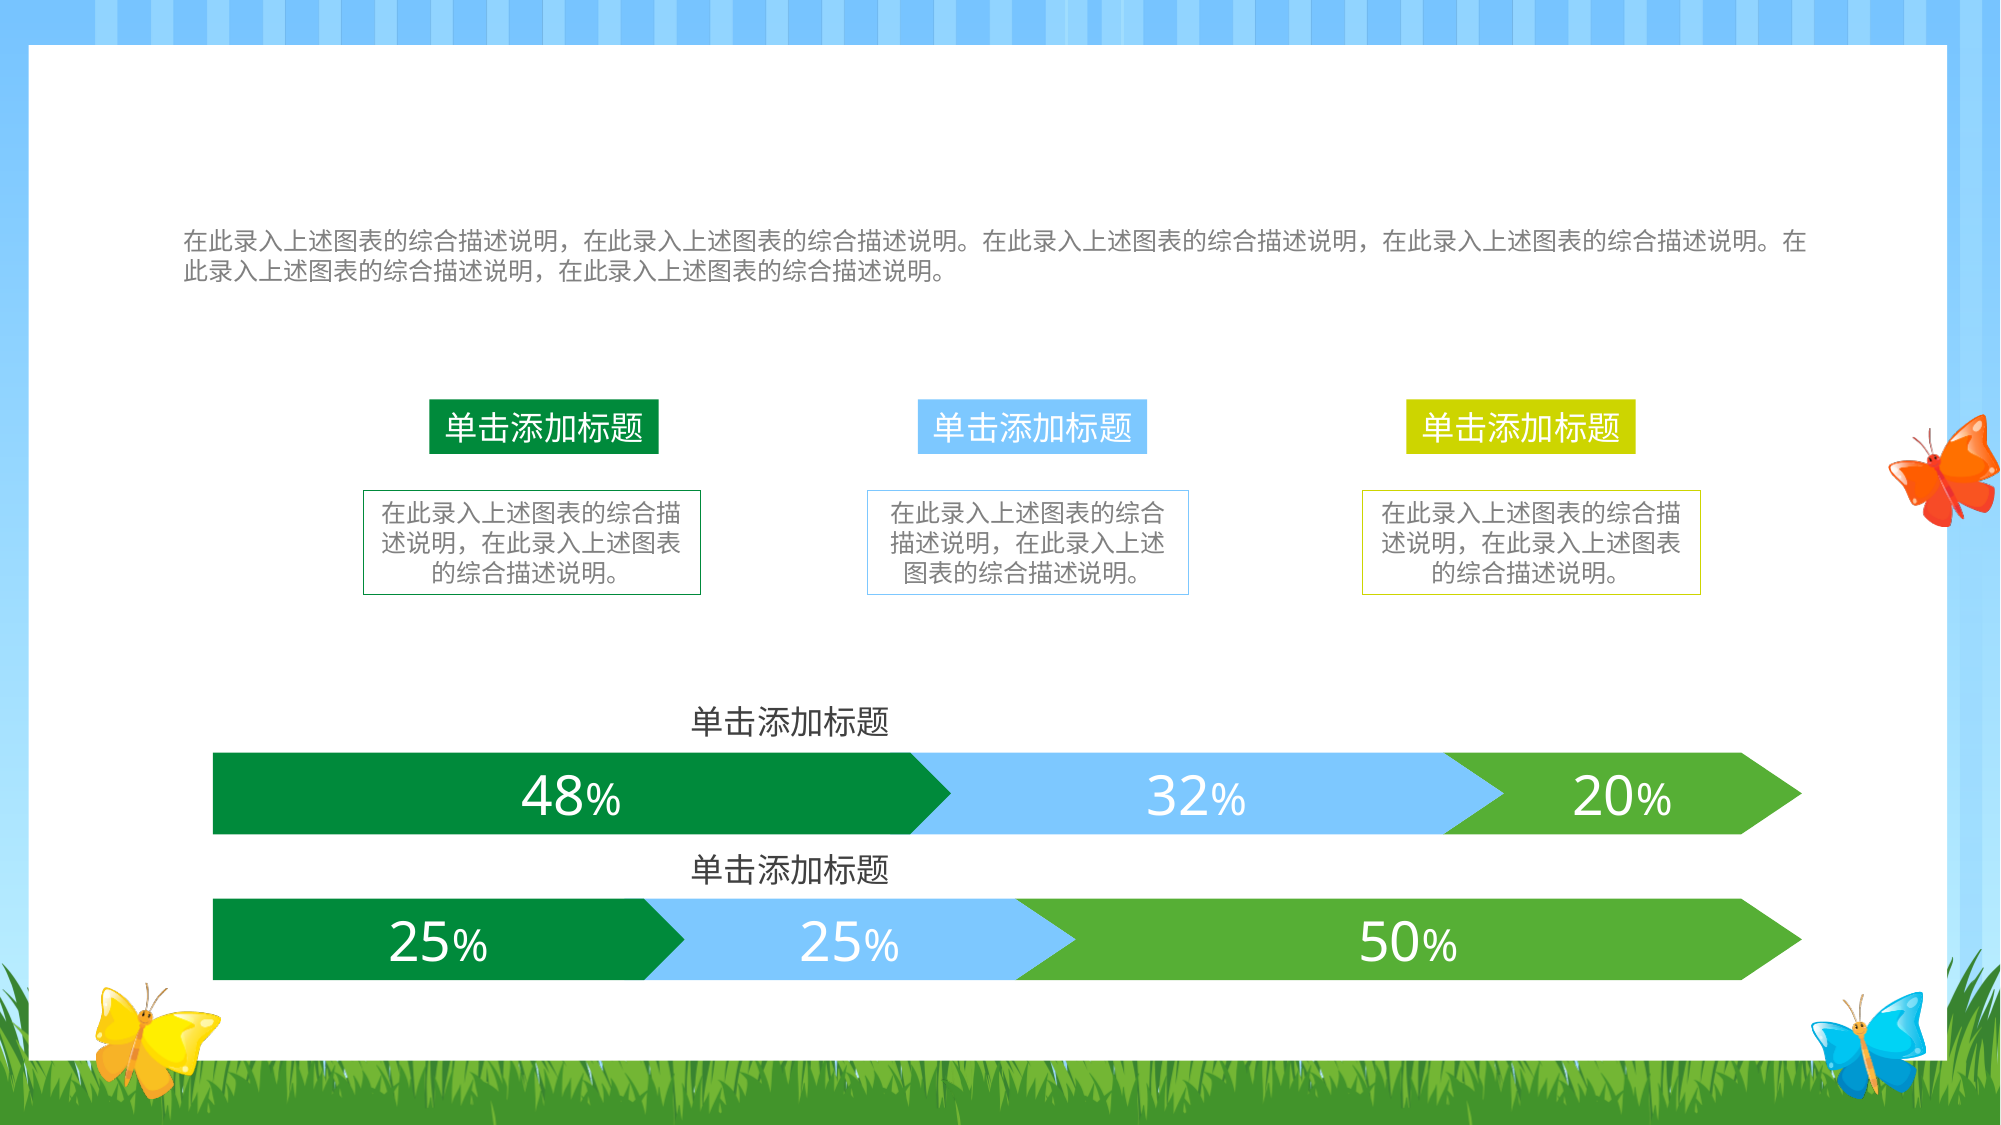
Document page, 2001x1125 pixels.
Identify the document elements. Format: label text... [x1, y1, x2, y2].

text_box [867, 399, 1189, 597]
picture [0, 0, 2001, 1125]
text_box 50% [1016, 898, 1802, 981]
text_box 25% [212, 898, 685, 981]
text_box 32% [911, 752, 1504, 835]
text_box 单击添加标题 [675, 841, 905, 897]
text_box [1362, 399, 1701, 597]
text_box 20% [1444, 752, 1802, 835]
text_box 在此录入上述图表的综合描述说明，在此录入上述图表的综合描述说明。在此录入上述图表的综合描述说明，在此录入上述图表的综合描述说明。在此录入上述图表的综合描述说明，在此录入上述图表的综合描述说明。 [168, 217, 1832, 353]
text_box 48% [212, 752, 951, 835]
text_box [362, 399, 701, 597]
text_box 单击添加标题 [675, 693, 905, 749]
text_box 25% [645, 898, 1076, 981]
